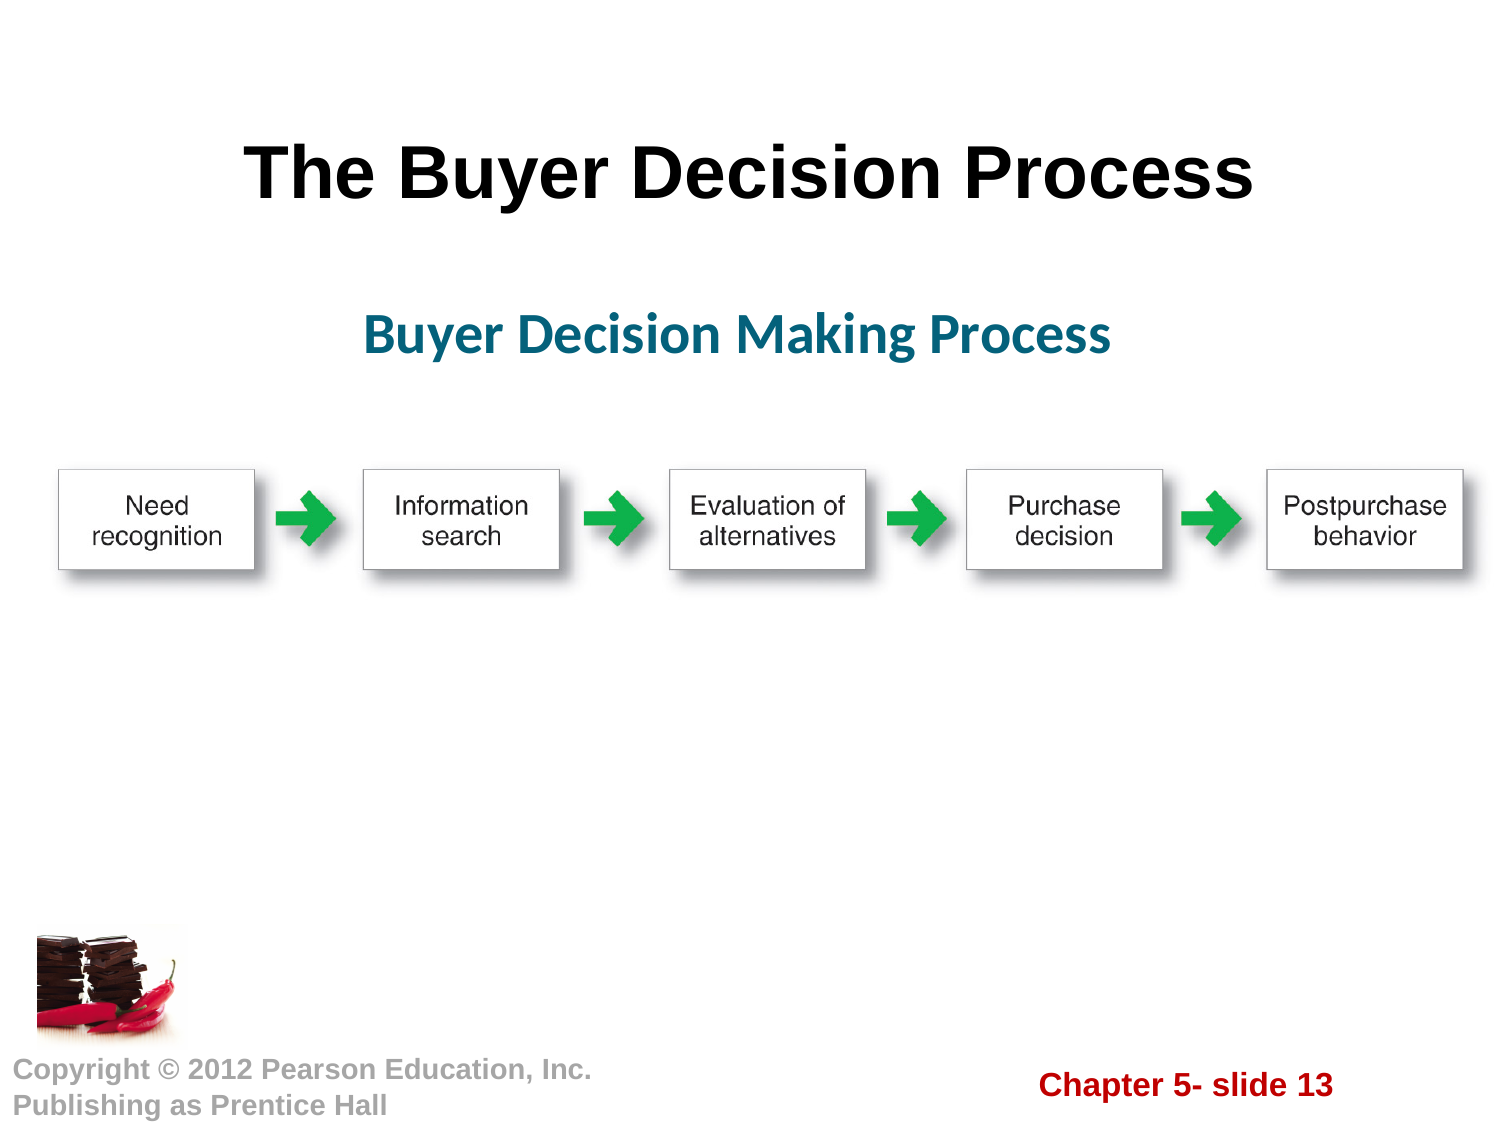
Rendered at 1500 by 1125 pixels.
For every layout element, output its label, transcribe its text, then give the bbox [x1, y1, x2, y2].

title The Buyer Decision Process [112, 74, 1388, 263]
picture [37, 924, 188, 1050]
list Buyer Decision Making Process [149, 287, 1326, 351]
picture [37, 449, 1495, 601]
